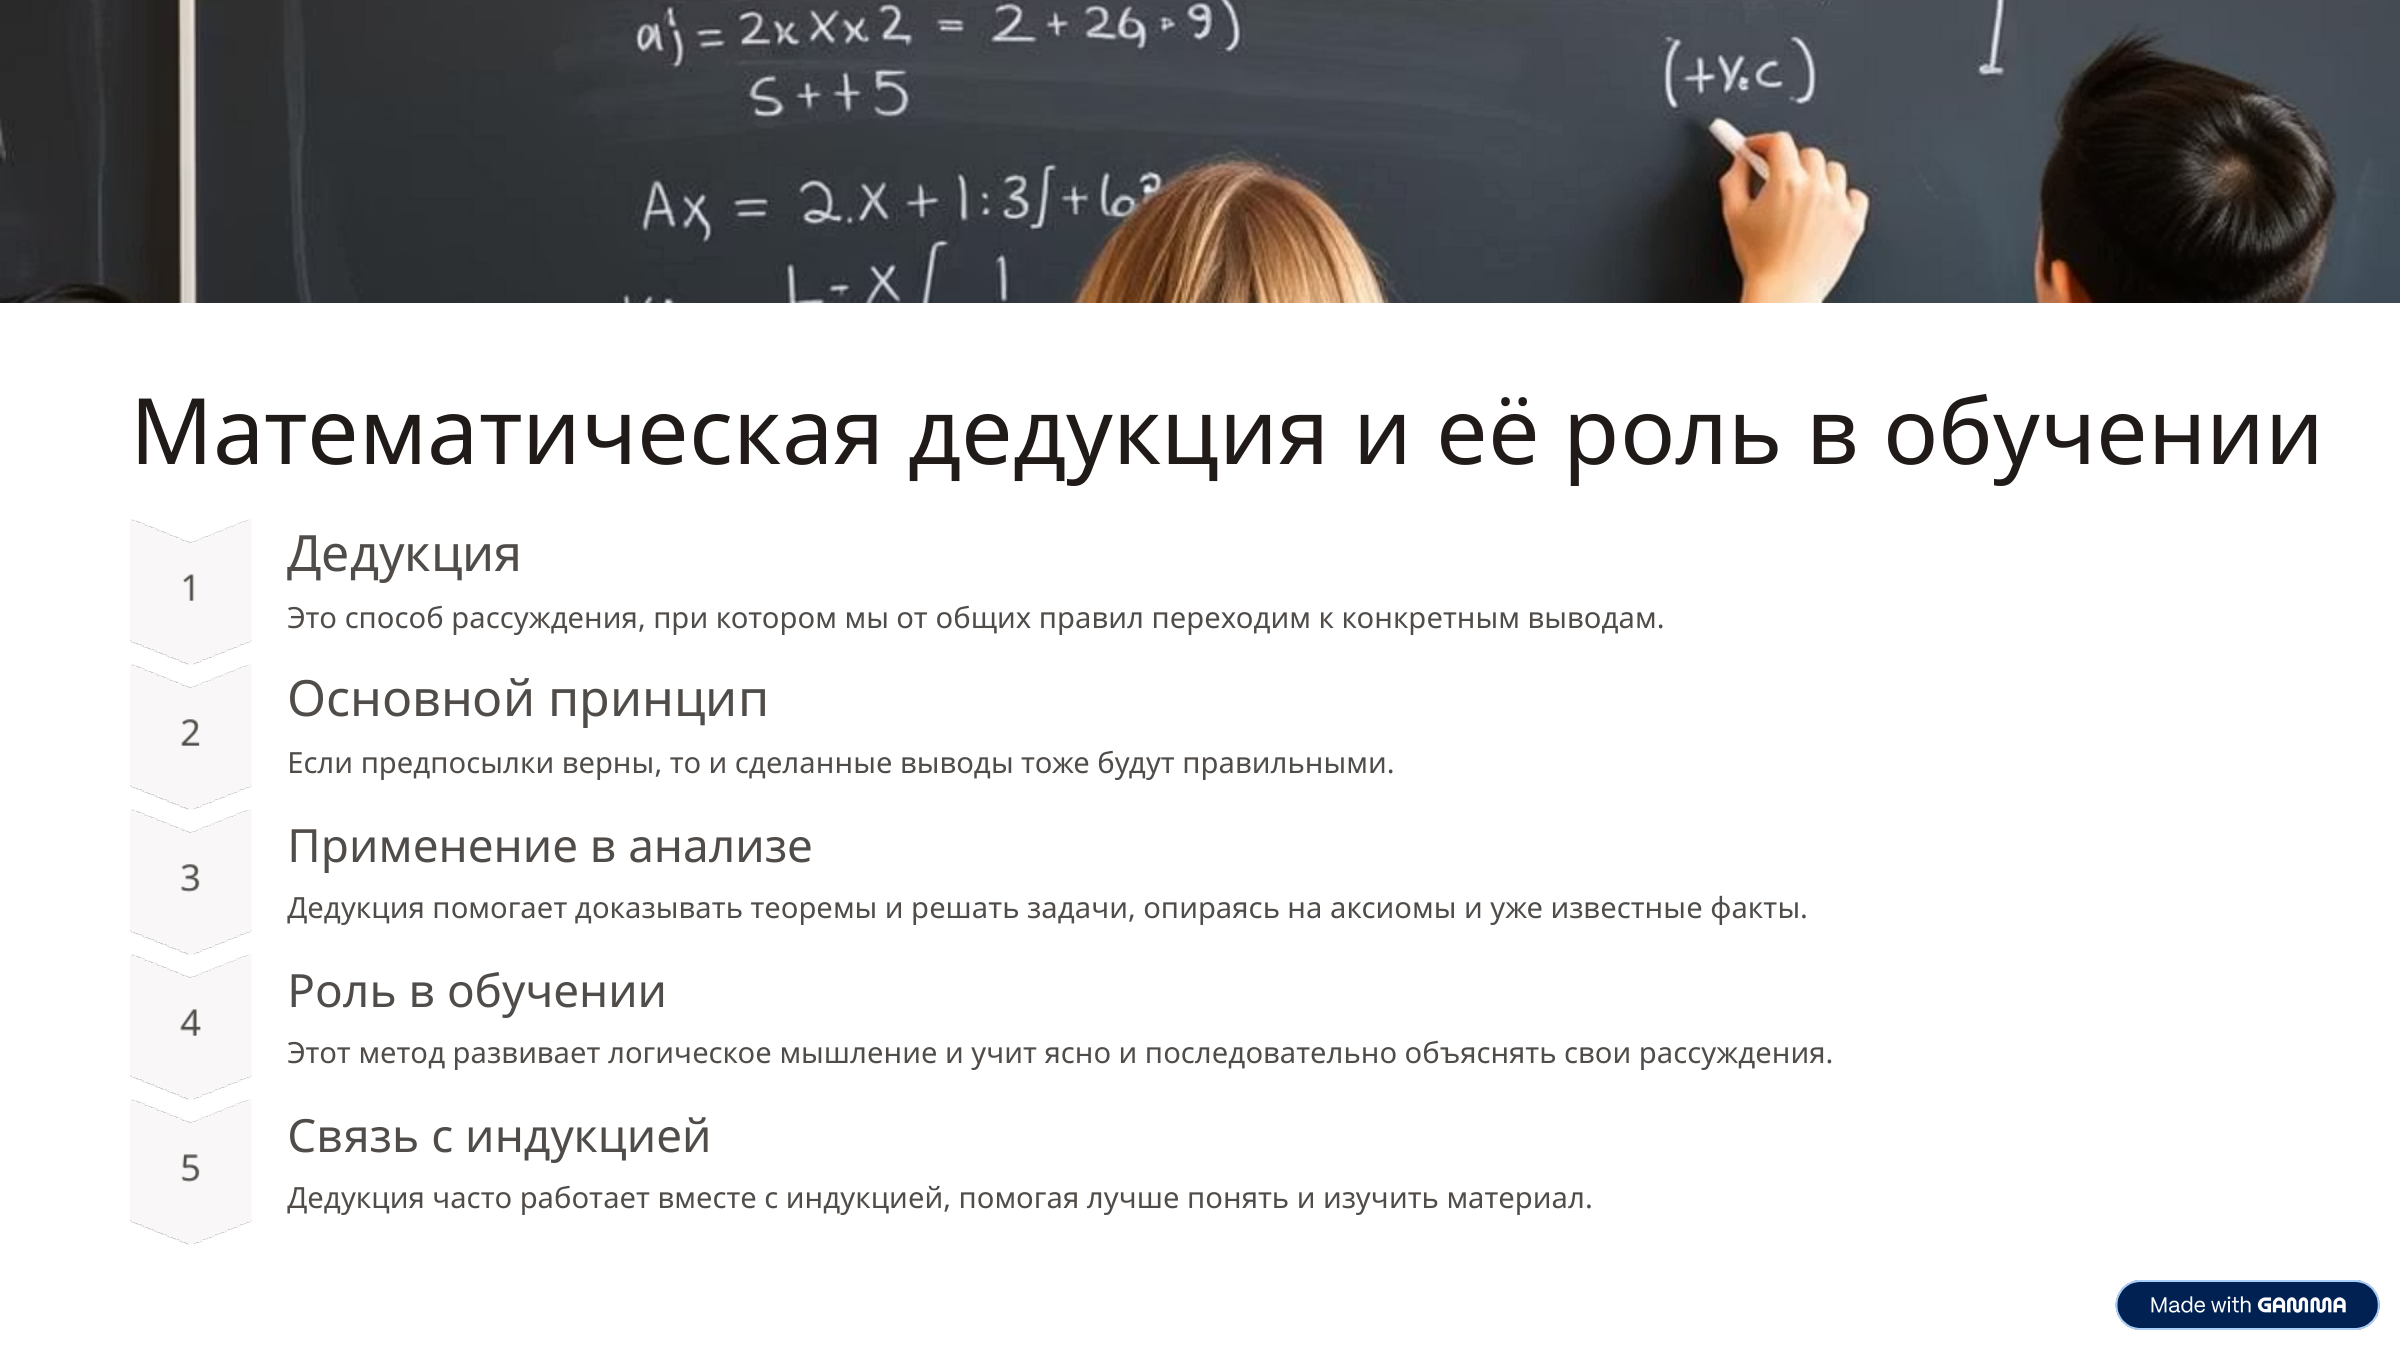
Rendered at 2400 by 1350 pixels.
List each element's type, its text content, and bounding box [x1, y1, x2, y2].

text_box Дедукция часто работает вместе с индукцией, помогая лучше понять и изучить материал. [287, 1176, 2270, 1215]
picture [0, 0, 2400, 303]
picture [2106, 1271, 2389, 1339]
text_box Если предпосылки верны, то и сделанные выводы тоже будут правильными. [287, 740, 2270, 780]
text_box Математическая дедукция и её роль в обучении [130, 407, 1567, 483]
text_box Применение в анализе [287, 833, 632, 872]
text_box Связь с индукцией [287, 1123, 590, 1162]
text_box Это способ рассуждения, при котором мы от общих правил переходим к конкретным выводам. [287, 595, 2270, 635]
text_box Этот метод развивает логическое мышление и учит ясно и последовательно объяснять свои рассуждения. [287, 1031, 2270, 1070]
text_box Основной принцип [287, 688, 590, 727]
picture [130, 519, 252, 1245]
text_box Дедукция [287, 543, 590, 582]
text_box Роль в обучении [287, 978, 590, 1017]
text_box Дедукция помогает доказывать теоремы и решать задачи, опираясь на аксиомы и уже известные факты. [287, 886, 2270, 925]
